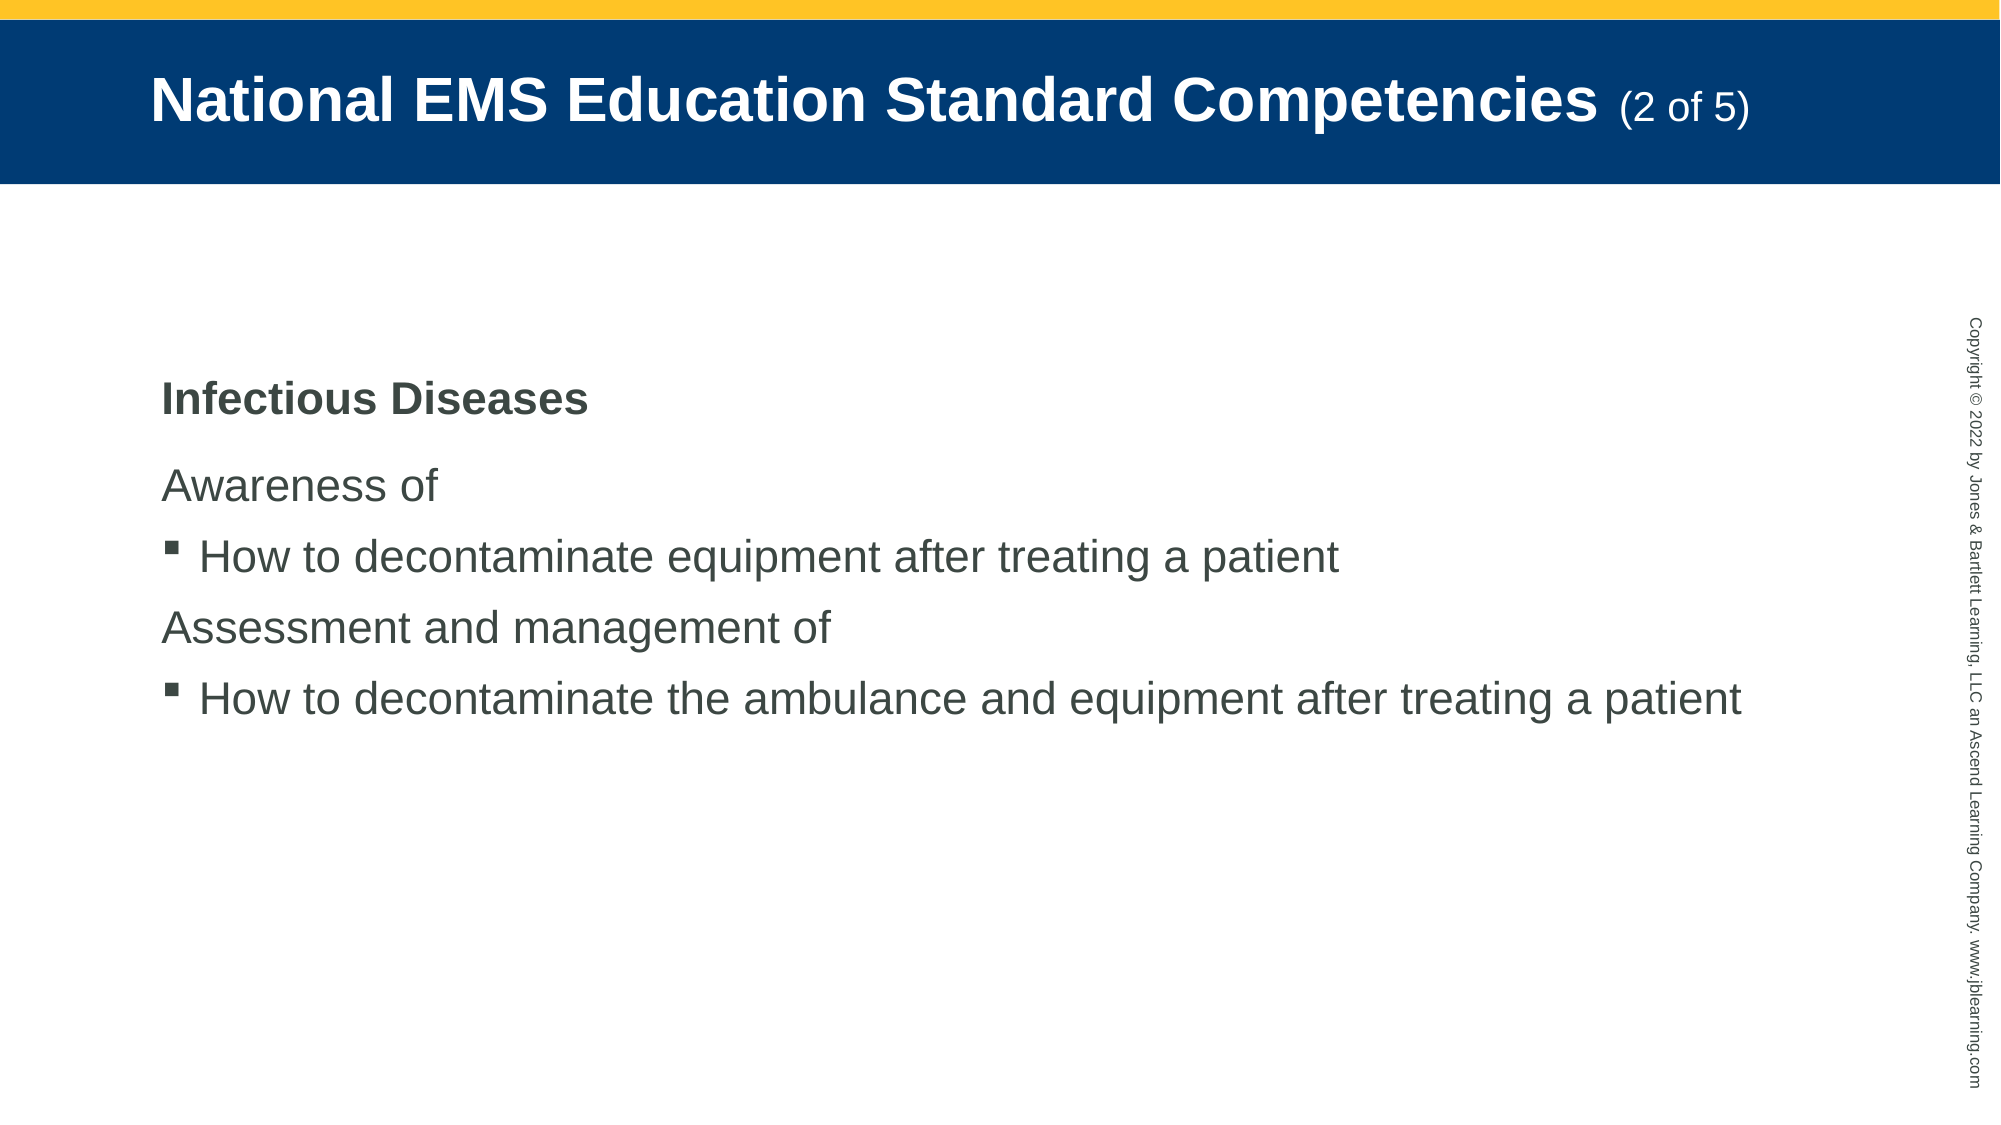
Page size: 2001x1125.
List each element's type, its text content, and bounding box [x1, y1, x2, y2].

list Infectious Diseases Awareness of How to decontaminate equipment after treating a patient Assessment and management of How to decontaminate the ambulance and equipment after treating a patient [146, 361, 1859, 1016]
title National EMS Education Standard Competencies (2 of 5) [0, 19, 2000, 185]
